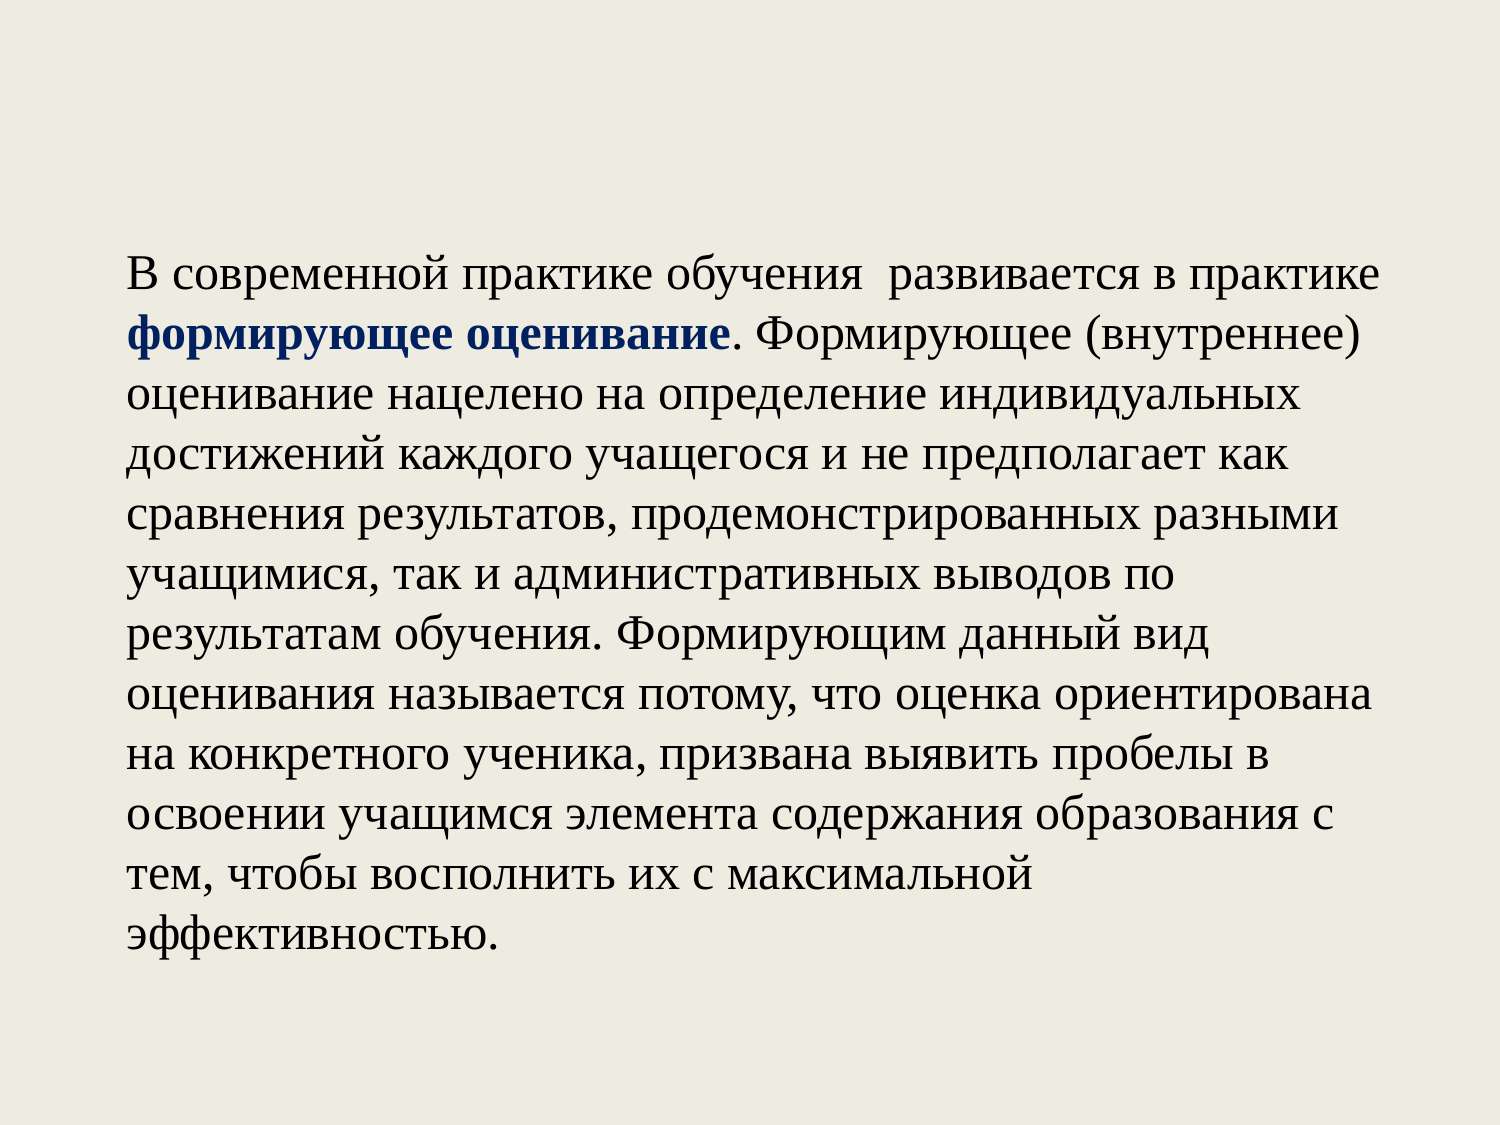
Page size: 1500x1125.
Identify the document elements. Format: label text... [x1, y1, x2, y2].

text_box В современной практике обучения развивается в практике формирующее оценивание. Формирующее (внутреннее) оценивание нацелено на определение индивидуальных достижений каждого учащегося и не предполагает как сравнения результатов, продемонстрированных разными учащимися, так и административных выводов по результатам обучения. Формирующим данный вид оценивания называется потому, что оценка ориентирована на конкретного ученика, призвана выявить пробелы в освоении учащимся элемента содержания образования с тем, чтобы восполнить их с максимальной эффективностью. [112, 231, 1400, 967]
